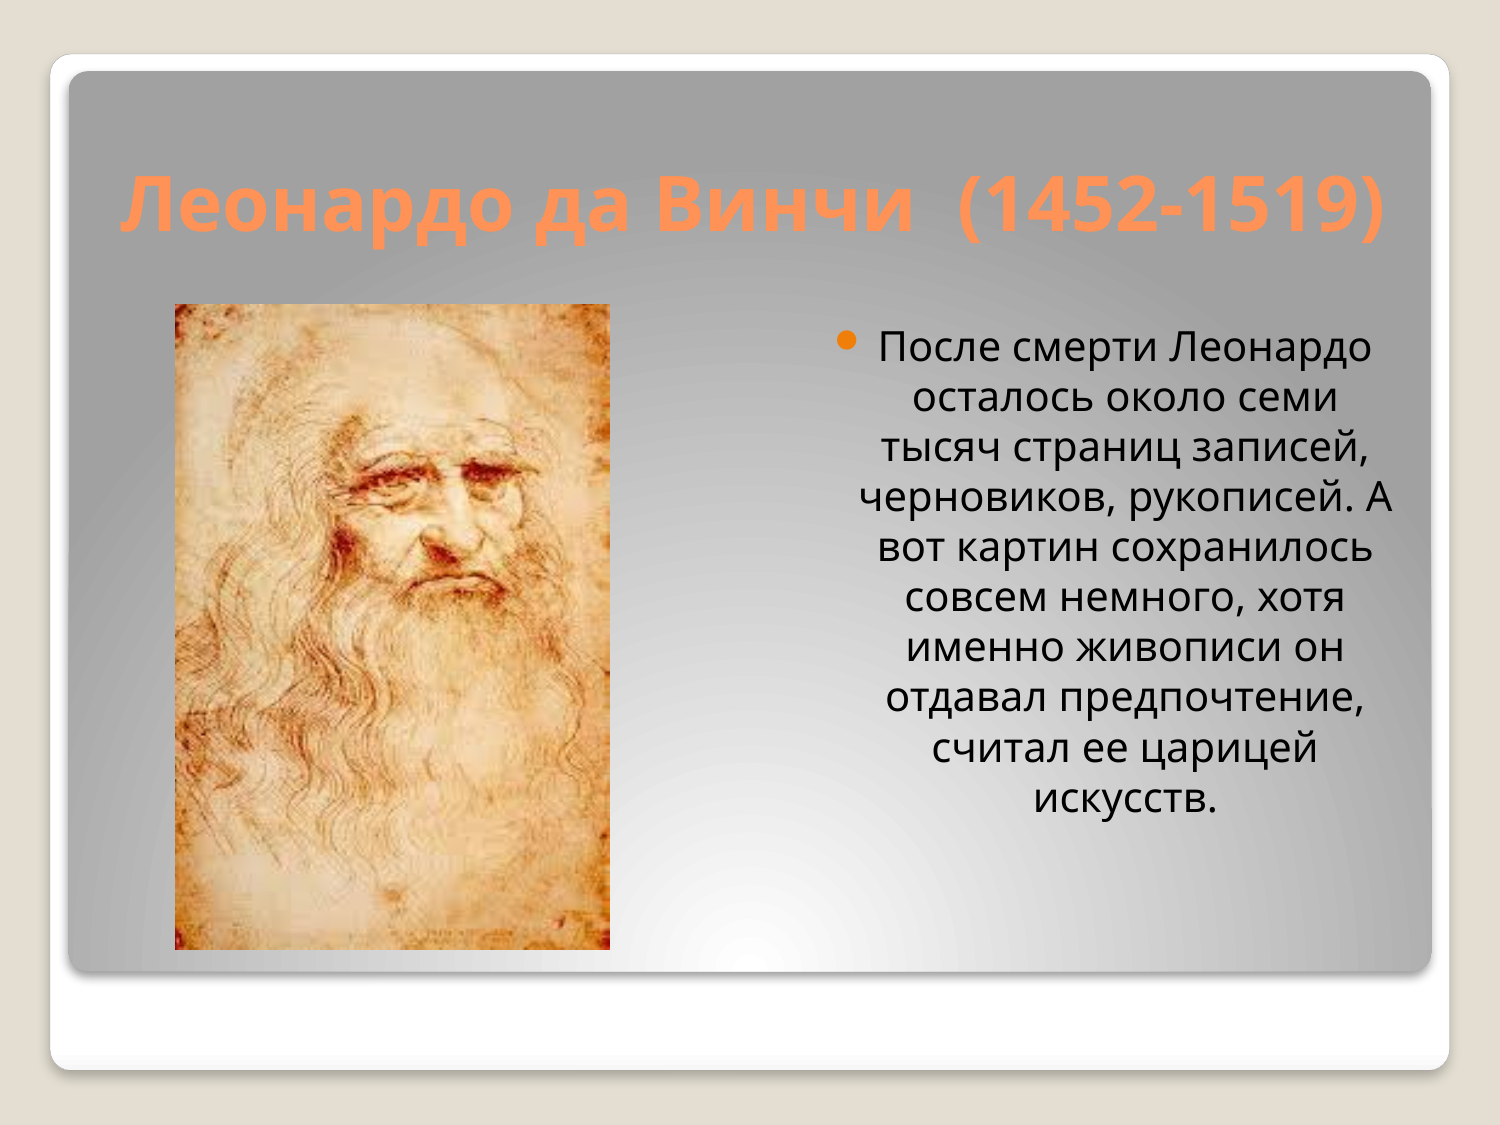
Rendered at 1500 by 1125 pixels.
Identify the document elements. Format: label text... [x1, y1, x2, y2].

title Леонардо да Винчи (1452-1519) [82, 82, 1425, 255]
list После смерти Леонардо осталось около семи тысяч страниц записей, черновиков, рукописей. А вот картин сохранилось совсем немного, хотя именно живописи он отдавал предпочтение, считал ее царицей искусств. [773, 304, 1419, 1025]
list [175, 304, 610, 950]
